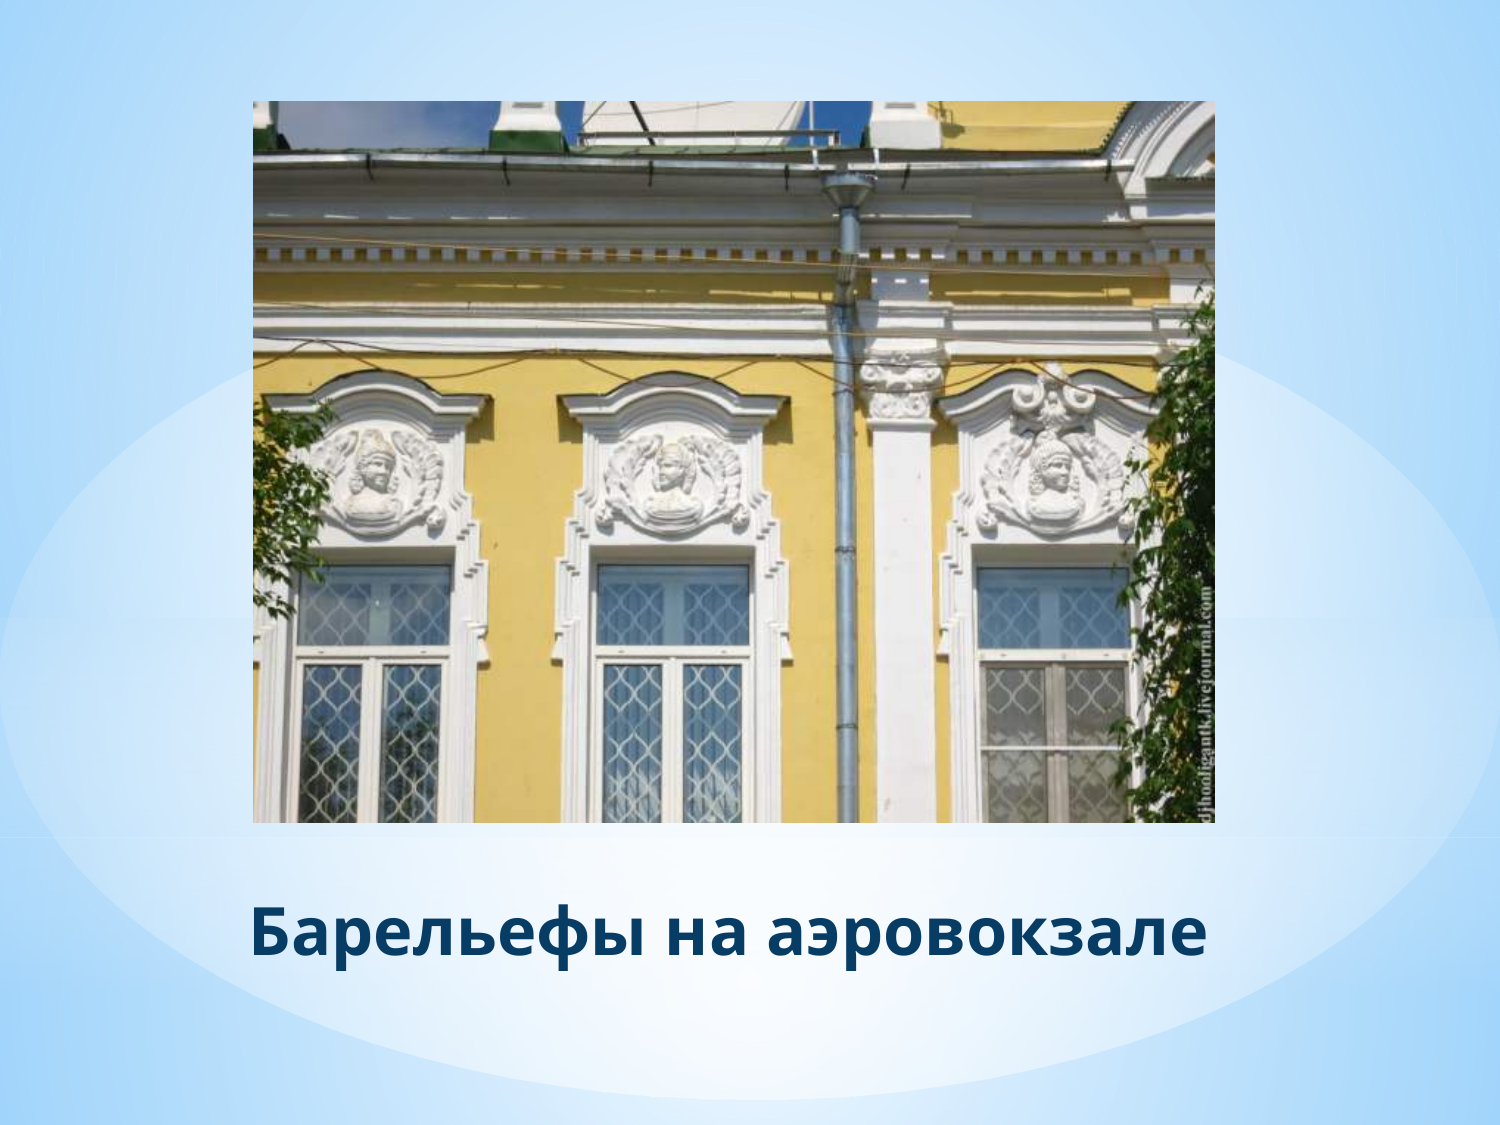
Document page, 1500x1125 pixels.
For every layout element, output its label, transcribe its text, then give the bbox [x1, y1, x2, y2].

picture [253, 101, 1215, 823]
title Барельефы на аэровокзале [194, 881, 1264, 1069]
